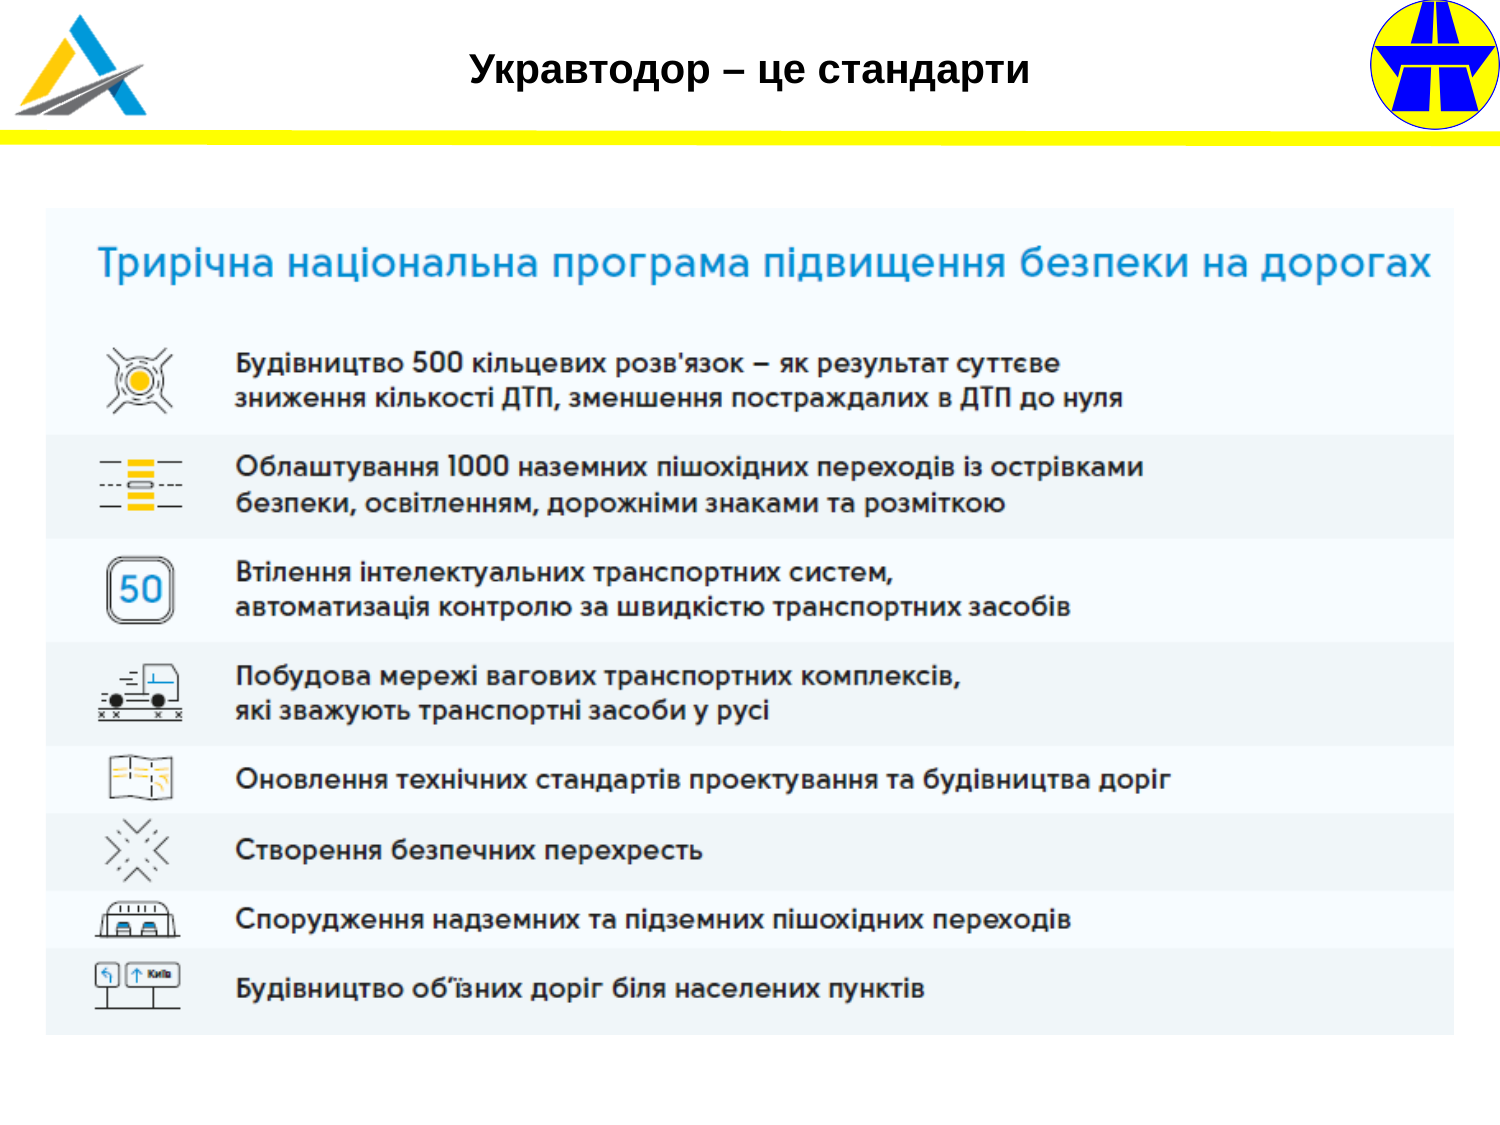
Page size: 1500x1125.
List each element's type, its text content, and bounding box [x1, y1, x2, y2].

picture [45, 207, 1455, 1036]
text_box Укравтодор – це стандарти [161, 2, 1365, 131]
picture [1369, 0, 1500, 131]
picture [0, 0, 160, 131]
